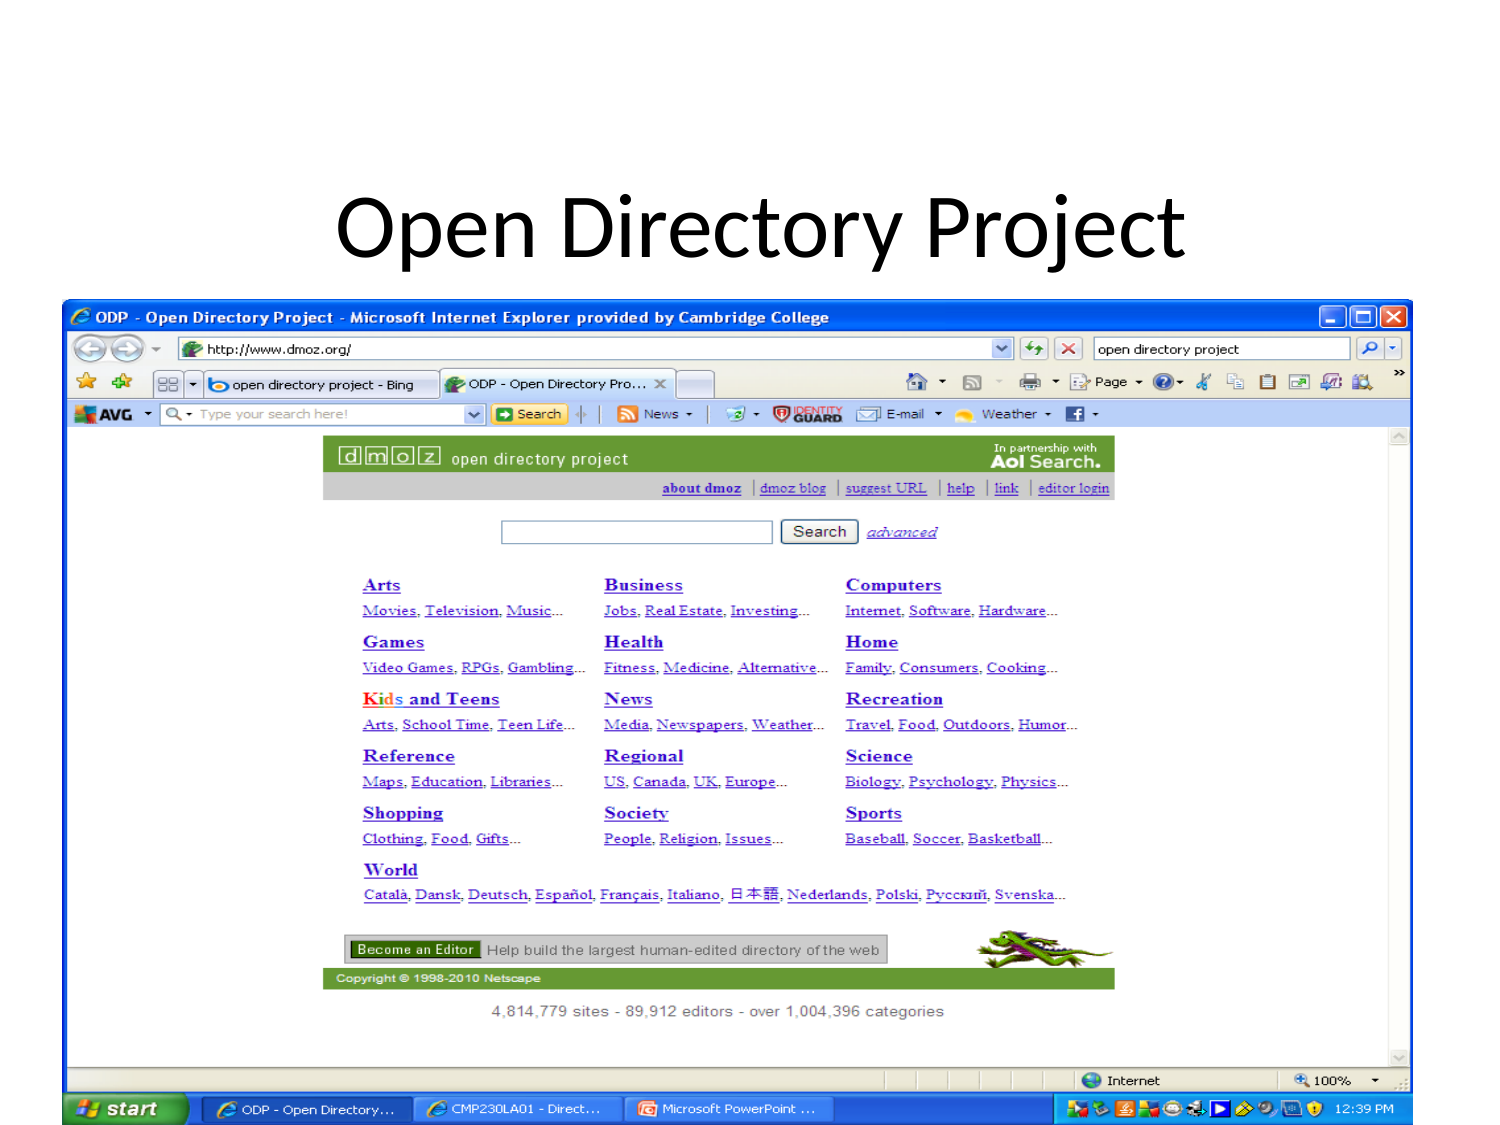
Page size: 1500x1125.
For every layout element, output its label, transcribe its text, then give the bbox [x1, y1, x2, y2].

title Open Directory Project [125, 99, 1400, 298]
picture [62, 299, 1413, 1125]
